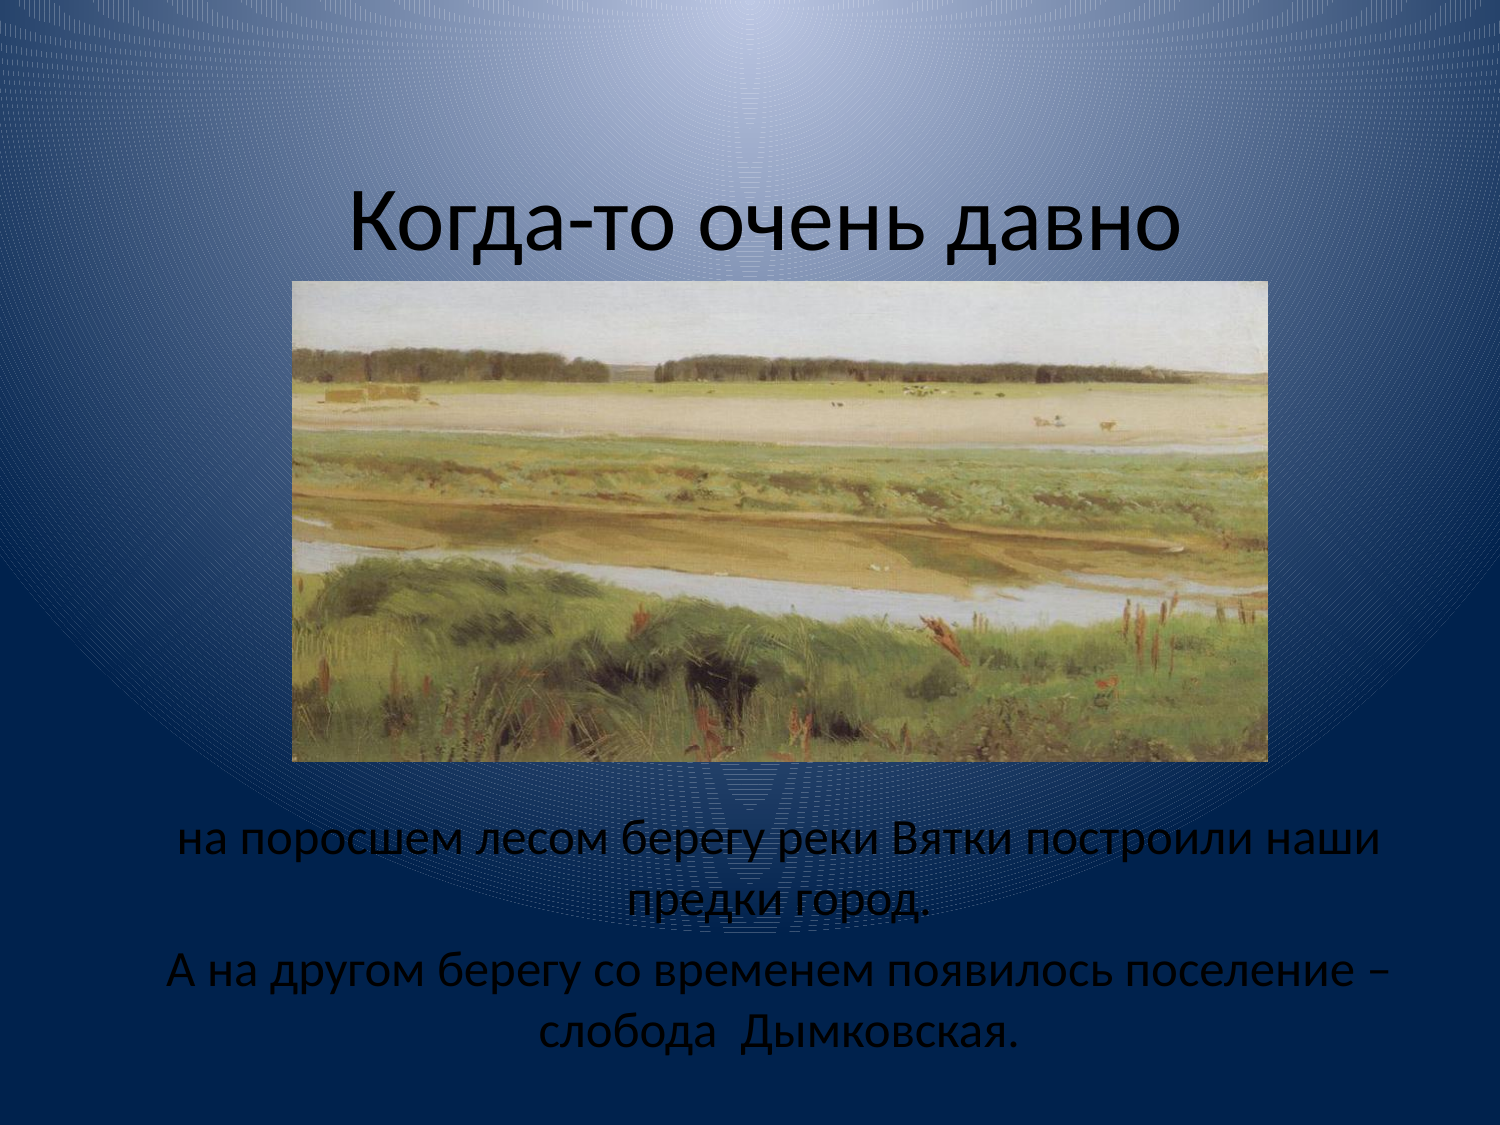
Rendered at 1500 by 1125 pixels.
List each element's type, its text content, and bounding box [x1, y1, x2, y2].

title Когда-то очень давно [128, 93, 1404, 335]
subtitle на поросшем лесом берегу реки Вятки построили наши предки город. А на другом берегу со временем появилось поселение – слобода Дымковская. [140, 726, 1418, 1067]
picture [292, 280, 1268, 762]
